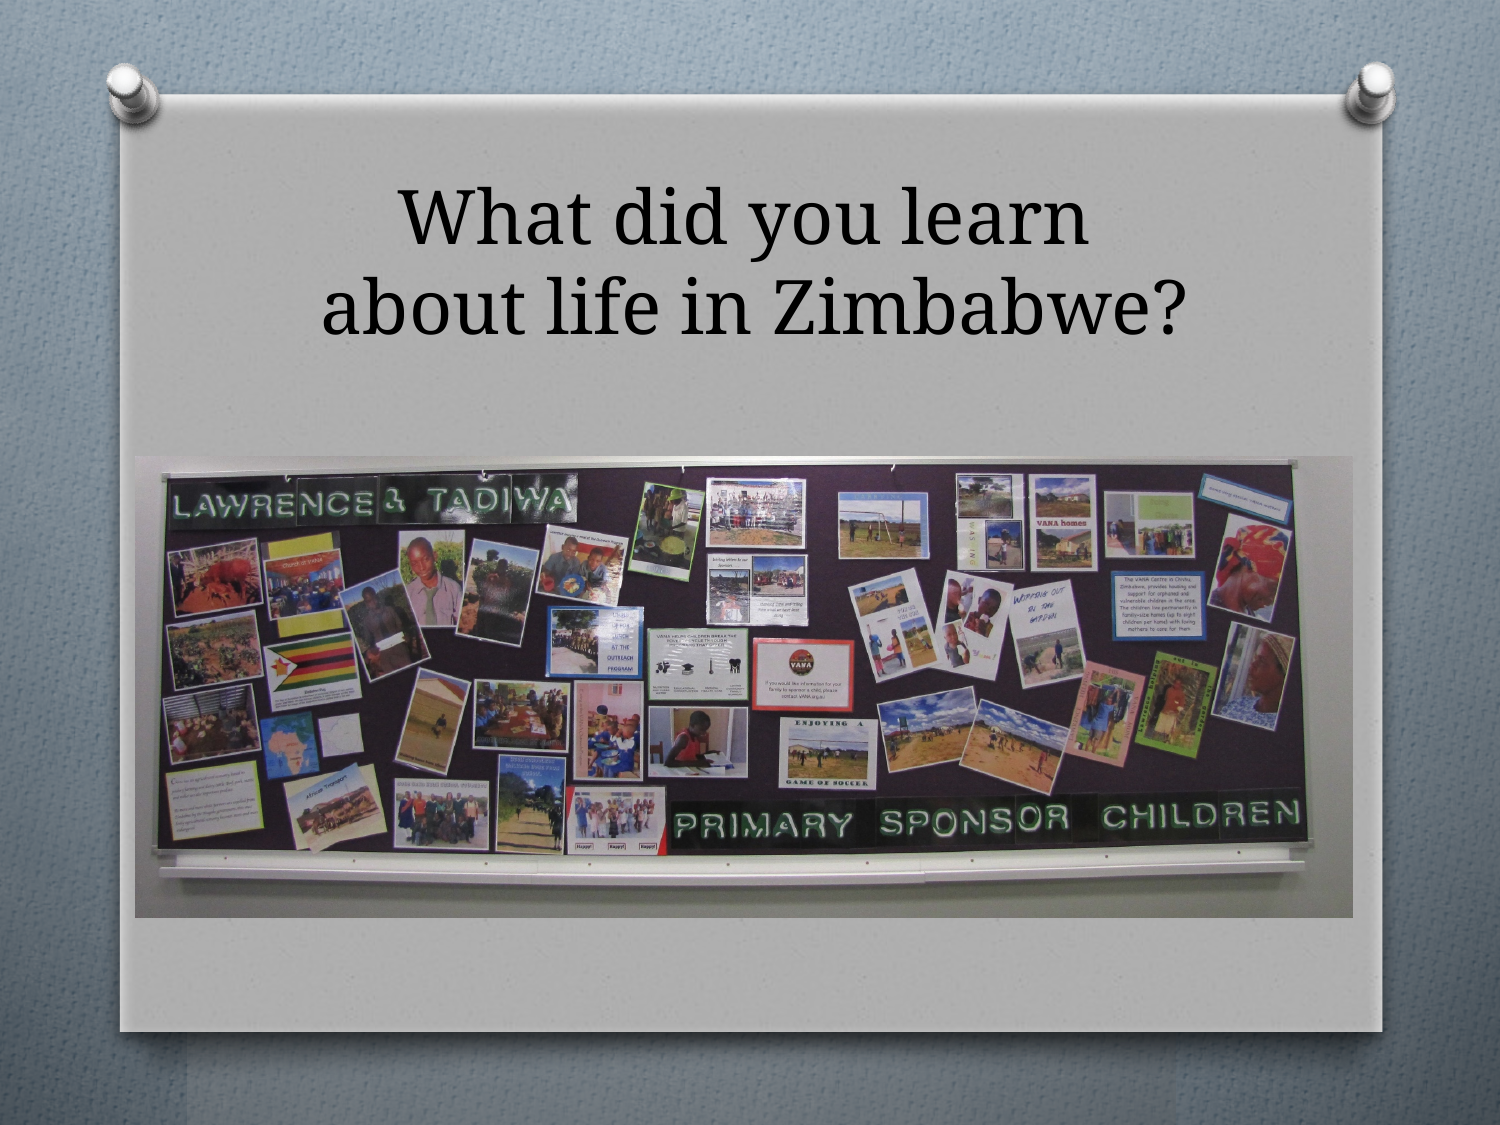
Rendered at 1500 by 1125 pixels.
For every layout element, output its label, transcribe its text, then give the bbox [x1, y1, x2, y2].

picture [135, 455, 1353, 918]
picture [75, 29, 198, 153]
title What did you learn about life in Zimbabwe? [183, 160, 1326, 359]
picture [1317, 35, 1439, 156]
